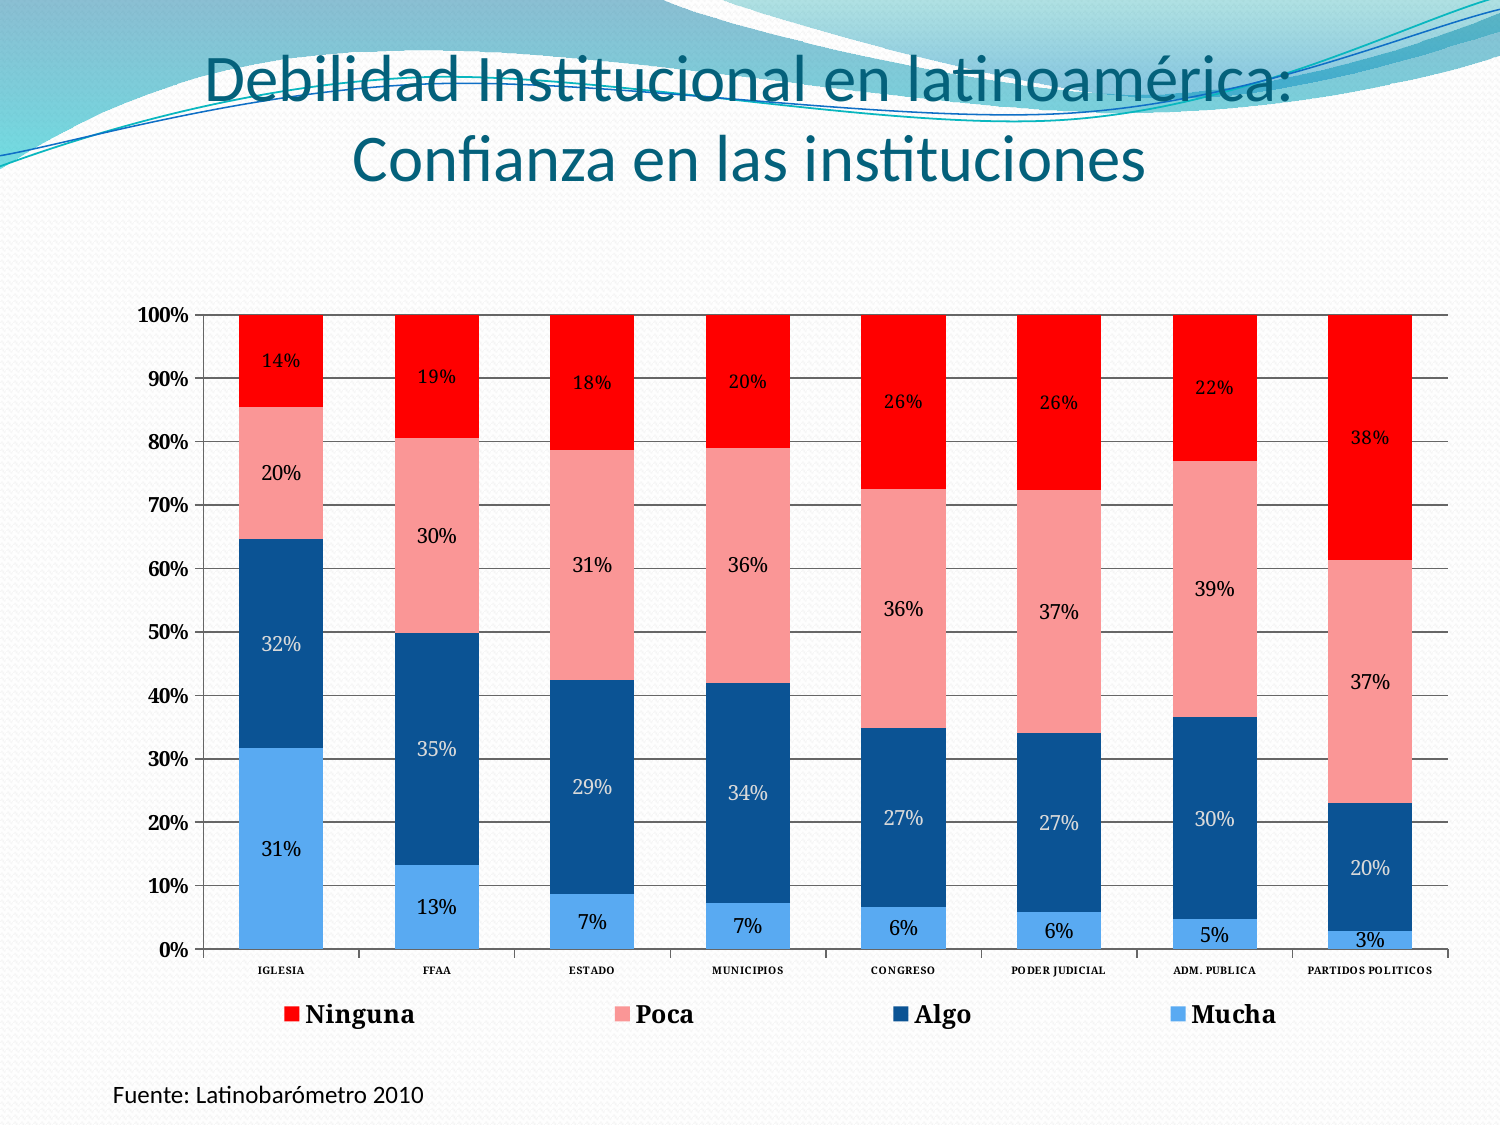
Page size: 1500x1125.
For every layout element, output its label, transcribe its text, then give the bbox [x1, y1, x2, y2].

text_box Debilidad Institucional en latinoamérica: Confianza en las instituciones [74, 49, 1425, 180]
chart [49, 274, 1500, 1051]
text_box Fuente: Latinobarómetro 2010 [37, 1062, 500, 1125]
